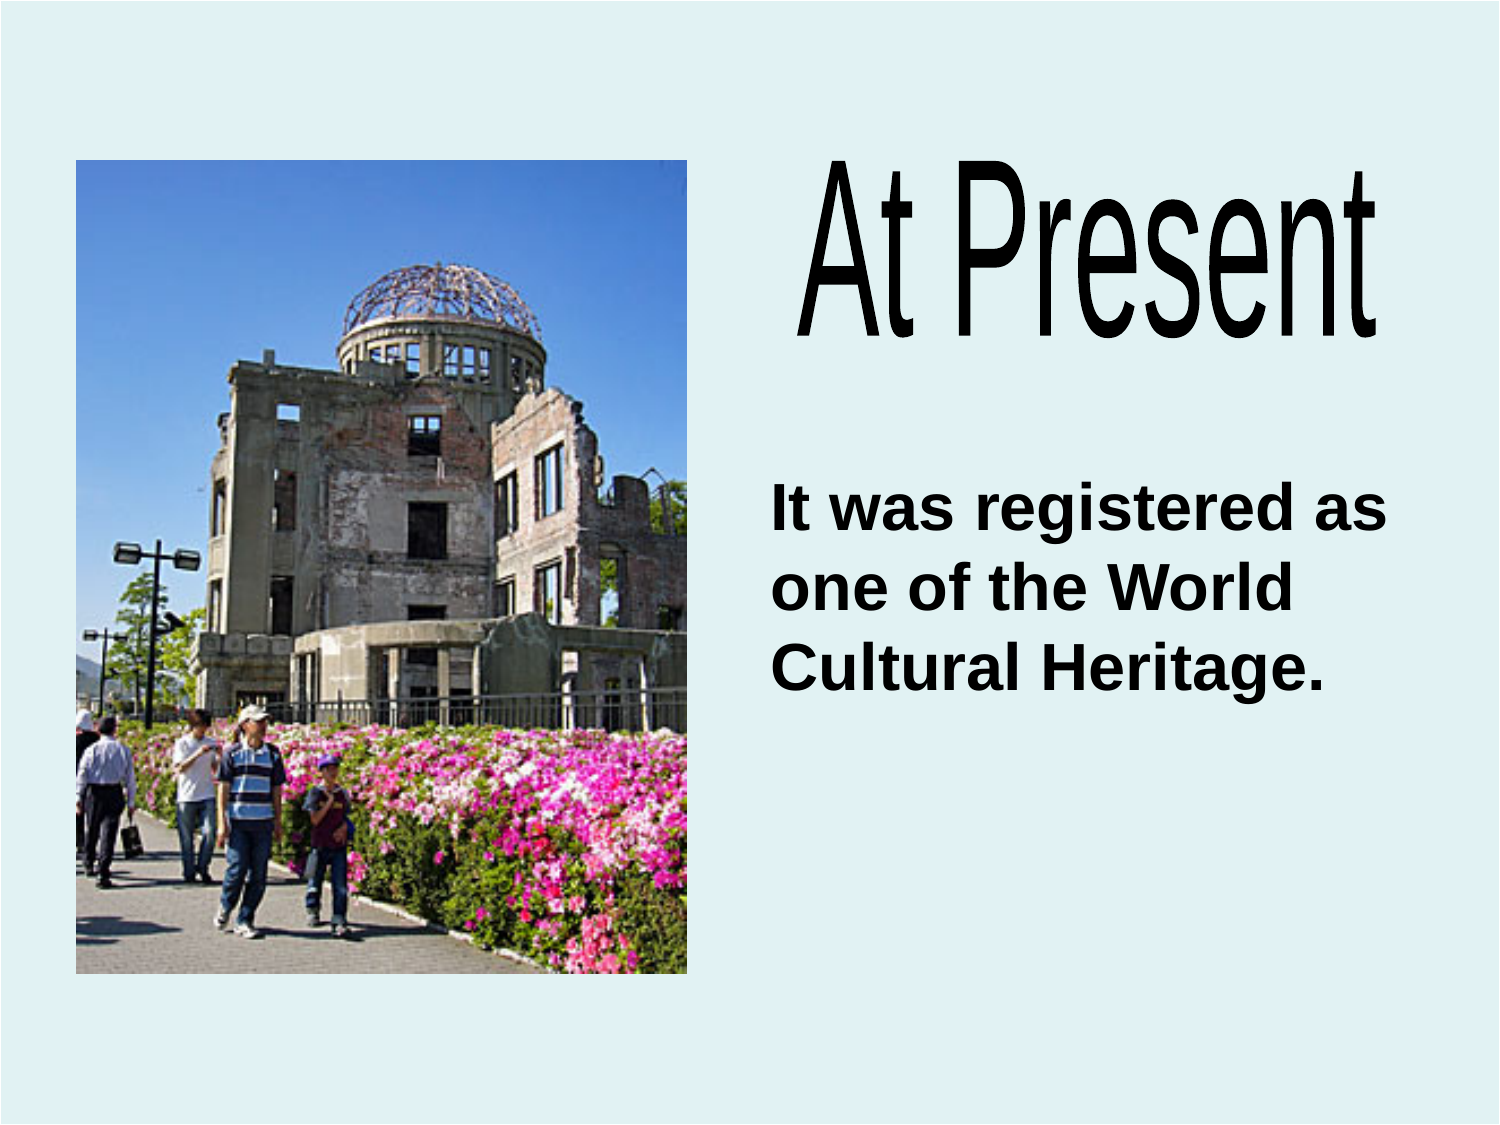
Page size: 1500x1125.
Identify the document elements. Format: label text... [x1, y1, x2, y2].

text_box [0, 0, 1500, 1125]
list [76, 160, 687, 974]
text_box It was registered as one of the World Cultural Heritage. [755, 456, 1500, 711]
